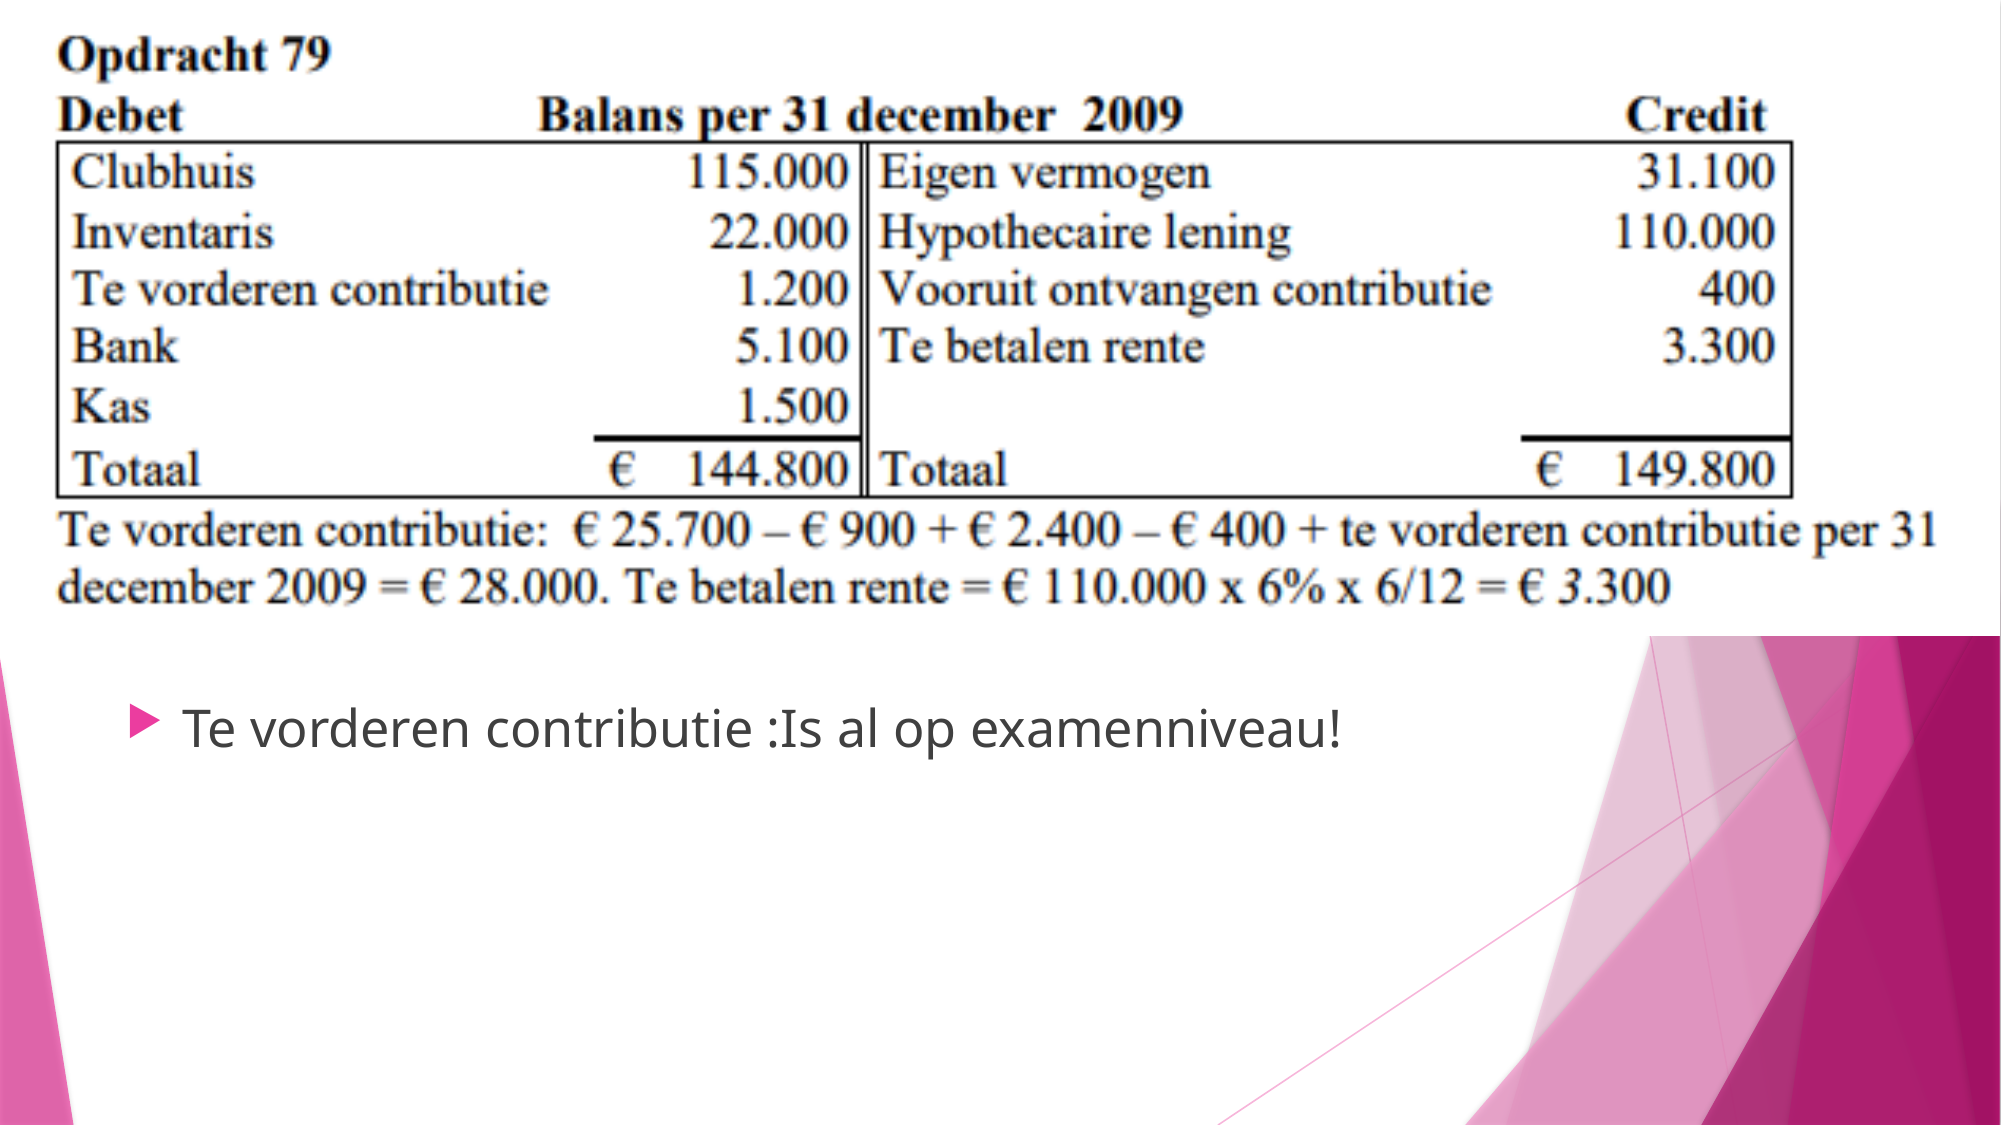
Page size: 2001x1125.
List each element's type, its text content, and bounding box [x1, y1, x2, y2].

list Te vorderen contributie :Is al op examenniveau! [111, 648, 1522, 992]
picture [0, 0, 2000, 637]
